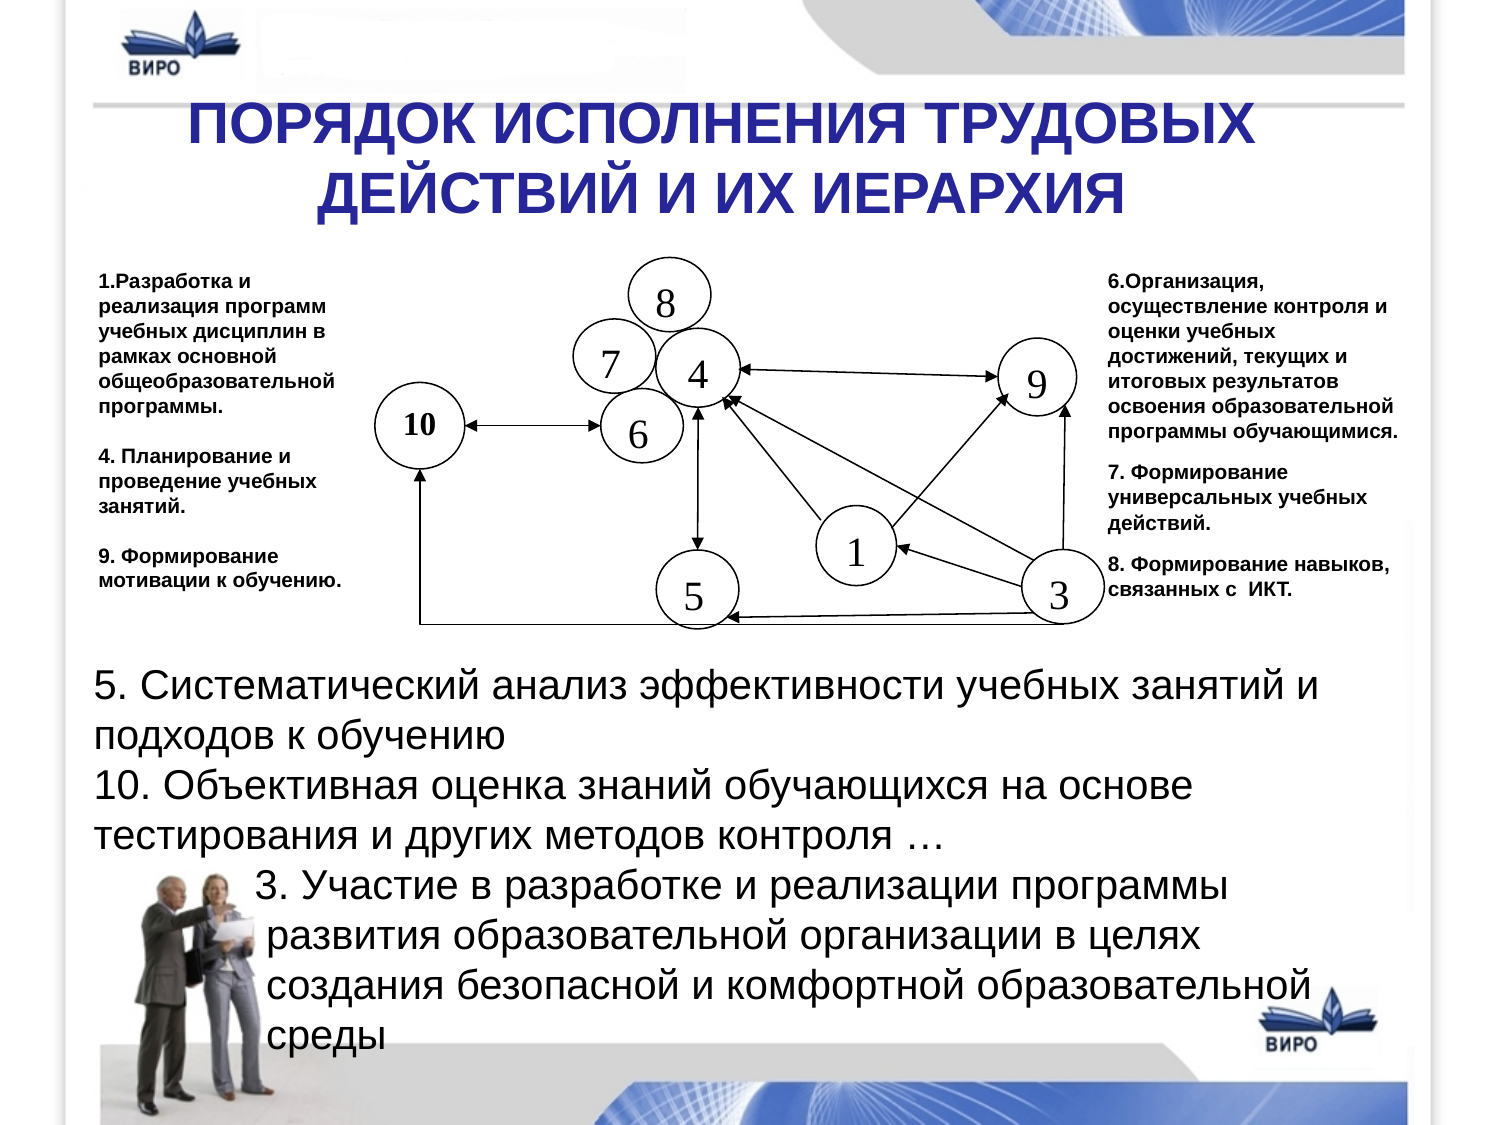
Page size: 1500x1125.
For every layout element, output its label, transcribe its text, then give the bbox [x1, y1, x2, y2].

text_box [823, 395, 1034, 561]
text_box 5. Систематический анализ эффективности учебных занятий и подходов к обучению 10. Объективная оценка знаний обучающихся на основе тестирования и других методов контроля … 3. Участие в разработке и реализации программы развития образовательной организации в целях создания безопасной и комфортной образовательной среды [78, 650, 1361, 1066]
picture [0, 81, 1500, 1125]
text_box 10 [374, 382, 465, 469]
text_box 6 [600, 388, 658, 463]
text_box 1 [824, 569, 889, 586]
text_box 8 [628, 258, 658, 331]
picture [0, 0, 1500, 80]
text_box [0, 5, 1496, 81]
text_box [663, 224, 820, 869]
title Порядок исполнения трудовых действий и их иерархия [83, 81, 1361, 219]
list 6.Организация, осуществление контроля и оценки учебных достижений, текущих и итоговых результатов освоения образовательной программы обучающимися. 7. Формирование универсальных учебных действий. 8. Формирование навыков, связанных с ИКТ. [1093, 260, 1424, 604]
text_box 3 [1022, 549, 1105, 624]
text_box 7 [573, 318, 656, 394]
text_box 1.Разработка и реализация программ учебных дисциплин в рамках основной общеобразовательной программы. 4. Планирование и проведение учебных занятий. 9. Формирование мотивации к обучению. [83, 260, 372, 600]
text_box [823, 612, 1035, 618]
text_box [1062, 404, 1066, 550]
text_box [823, 370, 998, 383]
text_box 9 [998, 338, 1077, 416]
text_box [896, 569, 1022, 587]
